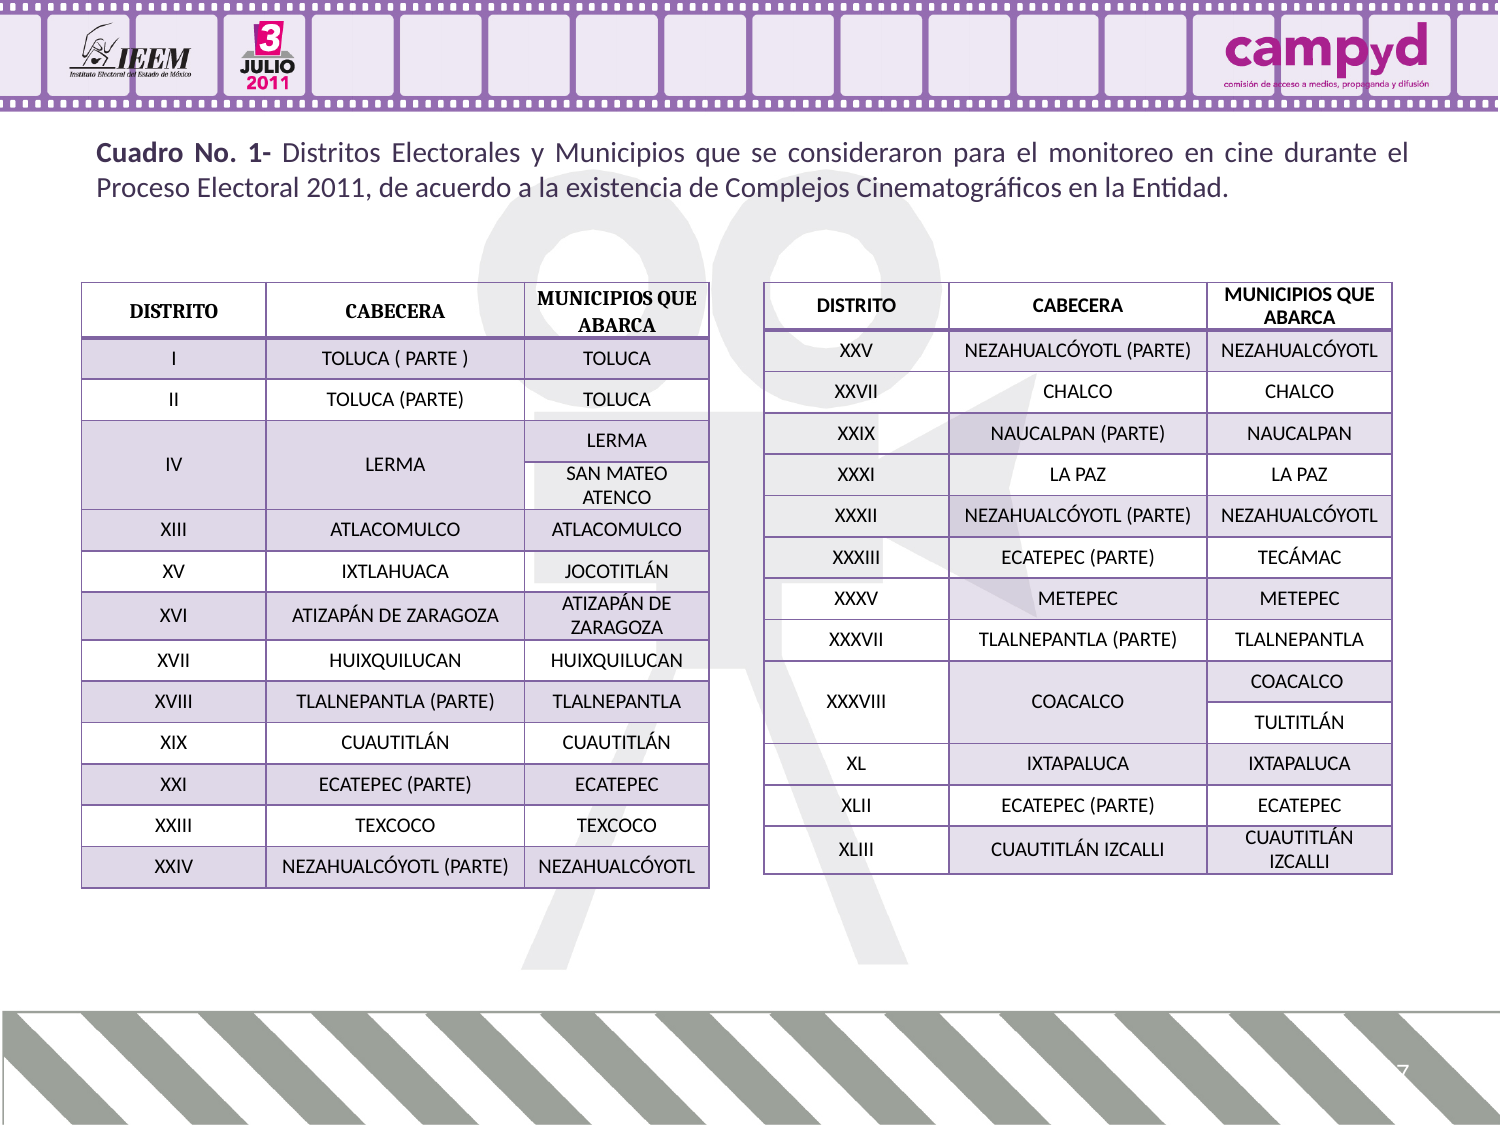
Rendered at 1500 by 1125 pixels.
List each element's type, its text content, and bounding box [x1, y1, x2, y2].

table_cell XL [765, 744, 948, 784]
table_cell TOLUCA (PARTE) [267, 380, 524, 420]
table_cell XXXVII [765, 620, 948, 660]
table_cell ECATEPEC (PARTE) [267, 765, 524, 804]
table_cell LA PAZ [1208, 455, 1391, 495]
table_cell TEXCOCO [525, 806, 708, 846]
table_cell HUIXQUILUCAN [267, 641, 524, 680]
table_header CABECERA [267, 283, 524, 336]
table_cell XIII [82, 510, 265, 550]
table_cell II [82, 380, 265, 420]
table_cell XVI [82, 593, 265, 639]
table_cell METEPEC [1208, 579, 1391, 619]
table_cell ECATEPEC [525, 765, 708, 804]
table_cell METEPEC [950, 579, 1206, 619]
table_cell TULTITLÁN [1208, 703, 1391, 743]
table_header MUNICIPIOS QUE ABARCA [525, 283, 708, 336]
table_cell NEZAHUALCÓYOTL [525, 847, 708, 887]
table_cell NEZAHUALCÓYOTL (PARTE) [950, 496, 1206, 536]
picture [0, 0, 1500, 1125]
table_cell ECATEPEC (PARTE) [950, 538, 1206, 577]
table_cell COACALCO [1208, 662, 1391, 701]
table_cell TOLUCA [525, 340, 708, 378]
table_cell NEZAHUALCÓYOTL [1208, 496, 1391, 536]
title Cuadro No. 1- Distritos Electorales y Municipios que se consideraron para el monitoreo en cine durante el Proceso Electoral 2011, de acuerdo a la existencia de Complejos Cinematográficos en la Entidad. [81, 116, 1425, 221]
table_cell XXXIII [765, 538, 948, 577]
table_cell TOLUCA ( PARTE ) [267, 340, 524, 378]
table_cell IXTLAHUACA [267, 552, 524, 591]
table_cell ECATEPEC [1208, 786, 1391, 825]
table_cell ATIZAPÁN DE ZARAGOZA [525, 593, 708, 639]
table_cell NEZAHUALCÓYOTL (PARTE) [950, 332, 1206, 371]
table_header MUNICIPIOS QUE ABARCA [1208, 283, 1391, 328]
table_cell CUAUTITLÁN IZCALLI [1208, 827, 1391, 873]
table_cell XXXI [765, 455, 948, 495]
table_cell SAN MATEO ATENCO [525, 463, 708, 509]
table_cell NAUCALPAN [1208, 414, 1391, 453]
table_cell ATIZAPÁN DE ZARAGOZA [267, 593, 524, 639]
table_header DISTRITO [82, 283, 265, 336]
table_cell XLII [765, 786, 948, 825]
table_cell XIX [82, 723, 265, 763]
table_cell XV [82, 552, 265, 591]
table_cell XXXII [765, 496, 948, 536]
table_cell XXXV [765, 579, 948, 619]
table_cell XXVII [765, 372, 948, 412]
table_cell CHALCO [950, 372, 1206, 412]
table_cell CUAUTITLÁN [525, 723, 708, 763]
table_cell XXIV [82, 847, 265, 887]
table_cell CUAUTITLÁN IZCALLI [950, 827, 1206, 873]
table_cell XVII [82, 641, 265, 680]
table_cell TLALNEPANTLA (PARTE) [267, 682, 524, 722]
table_cell TEXCOCO [267, 806, 524, 846]
table_cell CUAUTITLÁN [267, 723, 524, 763]
table_cell TECÁMAC [1208, 538, 1391, 577]
table_cell TLALNEPANTLA [525, 682, 708, 722]
table_cell TOLUCA [525, 380, 708, 420]
table_cell JOCOTITLÁN [525, 552, 708, 591]
slide_number 7 [1074, 1042, 1425, 1103]
table_header CABECERA [950, 283, 1206, 328]
table_cell NEZAHUALCÓYOTL [1208, 332, 1391, 371]
table_cell XXIII [82, 806, 265, 846]
table_cell CHALCO [1208, 372, 1391, 412]
table_cell IXTAPALUCA [950, 744, 1206, 784]
table_cell IV [82, 421, 265, 509]
table_cell LA PAZ [950, 455, 1206, 495]
table_cell XXIX [765, 414, 948, 453]
table_cell ATLACOMULCO [267, 510, 524, 550]
table_cell ATLACOMULCO [525, 510, 708, 550]
table_cell IXTAPALUCA [1208, 744, 1391, 784]
table_header DISTRITO [765, 283, 948, 328]
table_cell XLIII [765, 827, 948, 873]
table_cell NAUCALPAN (PARTE) [950, 414, 1206, 453]
table_cell TLALNEPANTLA (PARTE) [950, 620, 1206, 660]
table_cell ECATEPEC (PARTE) [950, 786, 1206, 825]
table_cell LERMA [525, 421, 708, 461]
table_cell XVIII [82, 682, 265, 722]
table_cell XXV [765, 332, 948, 371]
table_cell NEZAHUALCÓYOTL (PARTE) [267, 847, 524, 887]
table_cell HUIXQUILUCAN [525, 641, 708, 680]
table_cell I [82, 340, 265, 378]
table_cell XXXVIII [765, 662, 948, 743]
table_cell COACALCO [950, 662, 1206, 743]
table_cell TLALNEPANTLA [1208, 620, 1391, 660]
table_cell LERMA [267, 421, 524, 509]
table_cell XXI [82, 765, 265, 804]
